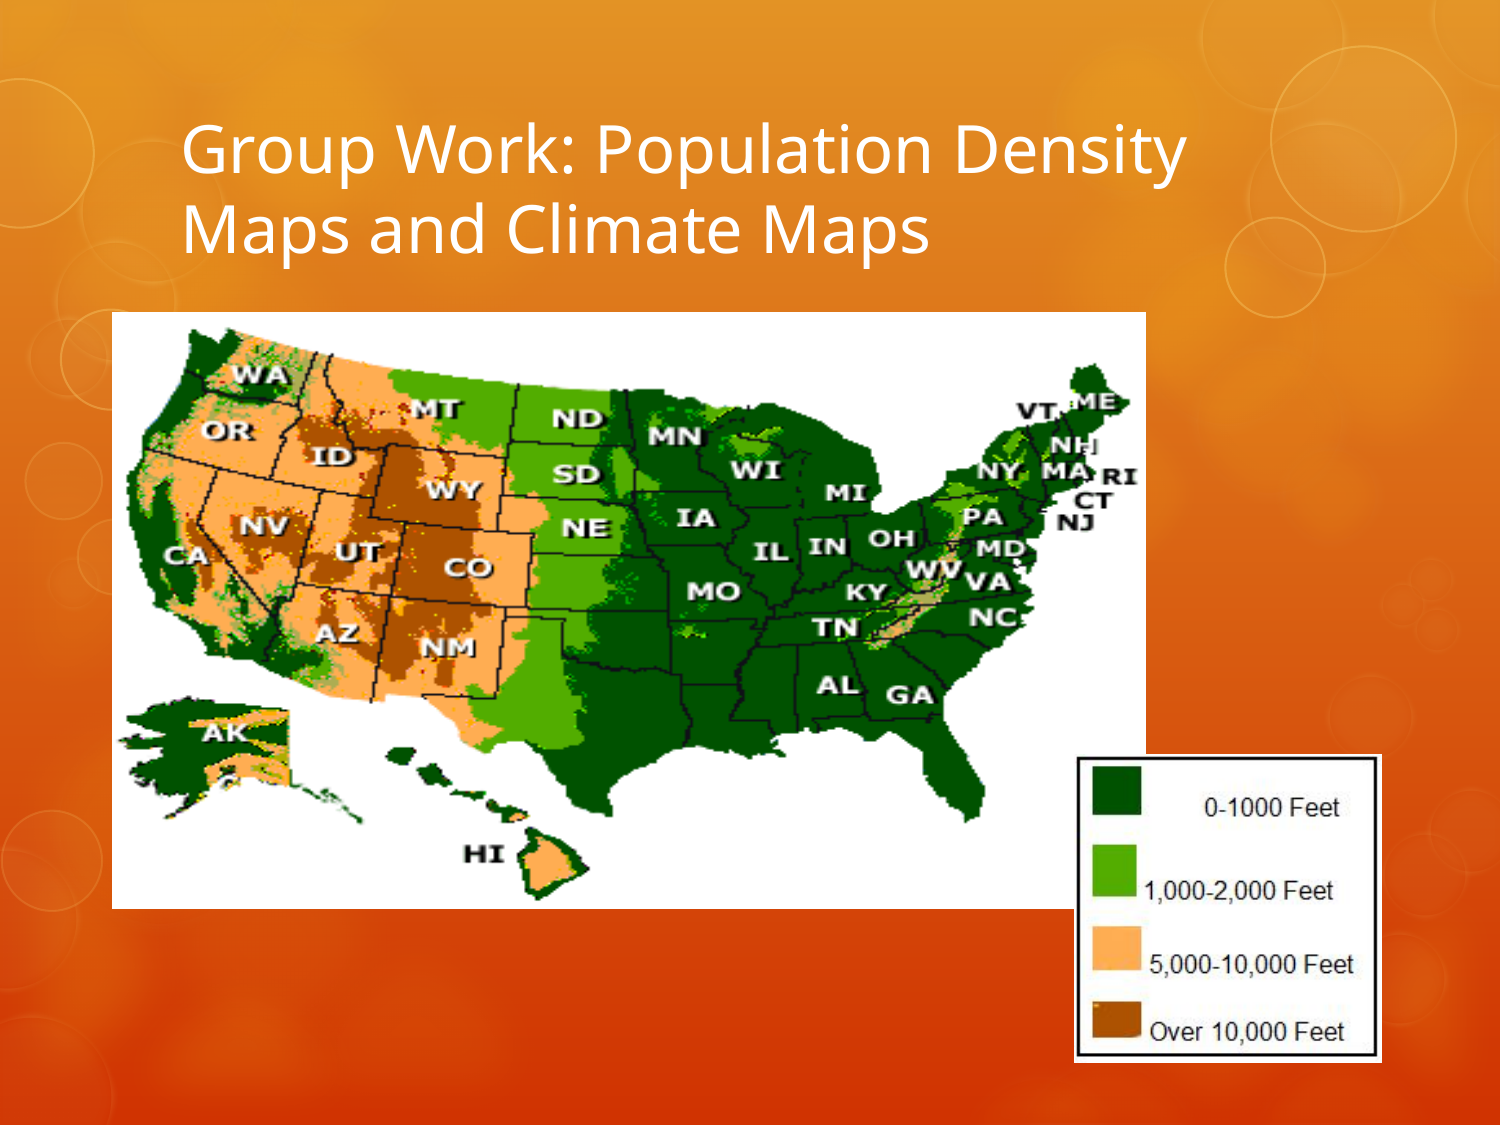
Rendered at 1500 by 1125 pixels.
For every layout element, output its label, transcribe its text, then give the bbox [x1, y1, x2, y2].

picture [111, 311, 1382, 1063]
title Group Work: Population Density Maps and Climate Maps [165, 110, 1335, 263]
